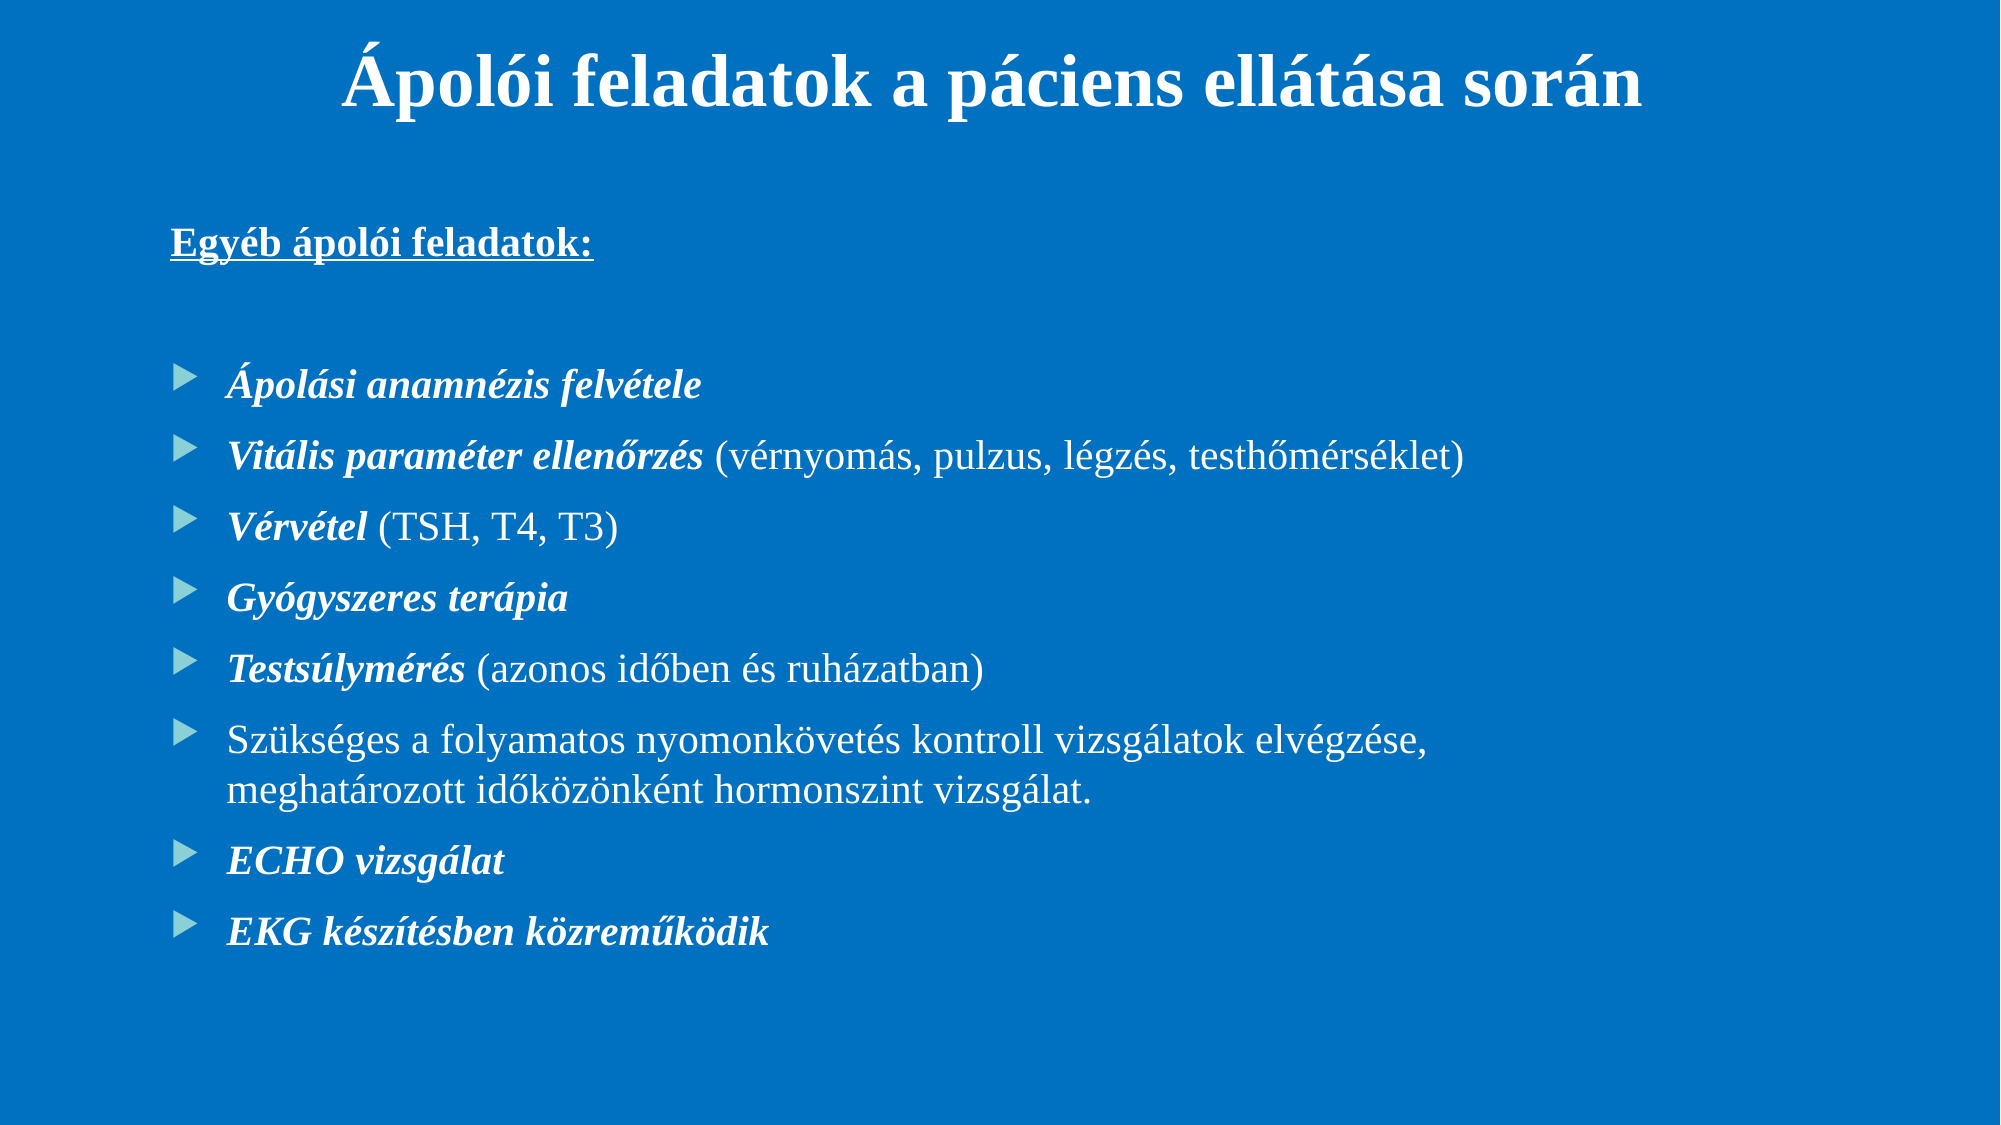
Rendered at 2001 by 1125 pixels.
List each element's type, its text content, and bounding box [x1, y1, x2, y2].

title Ápolói feladatok a páciens ellátása során [326, 24, 1677, 186]
list Egyéb ápolói feladatok: Ápolási anamnézis felvétele Vitális paraméter ellenőrzés (vérnyomás, pulzus, légzés, testhőmérséklet) Vérvétel (TSH, T4, T3) Gyógyszeres terápia Testsúlymérés (azonos időben és ruházatban) Szükséges a folyamatos nyomonkövetés kontroll vizsgálatok elvégzése, meghatározott időközönként hormonszint vizsgálat. ECHO vizsgálat EKG készítésben közreműködik [155, 207, 1506, 1082]
